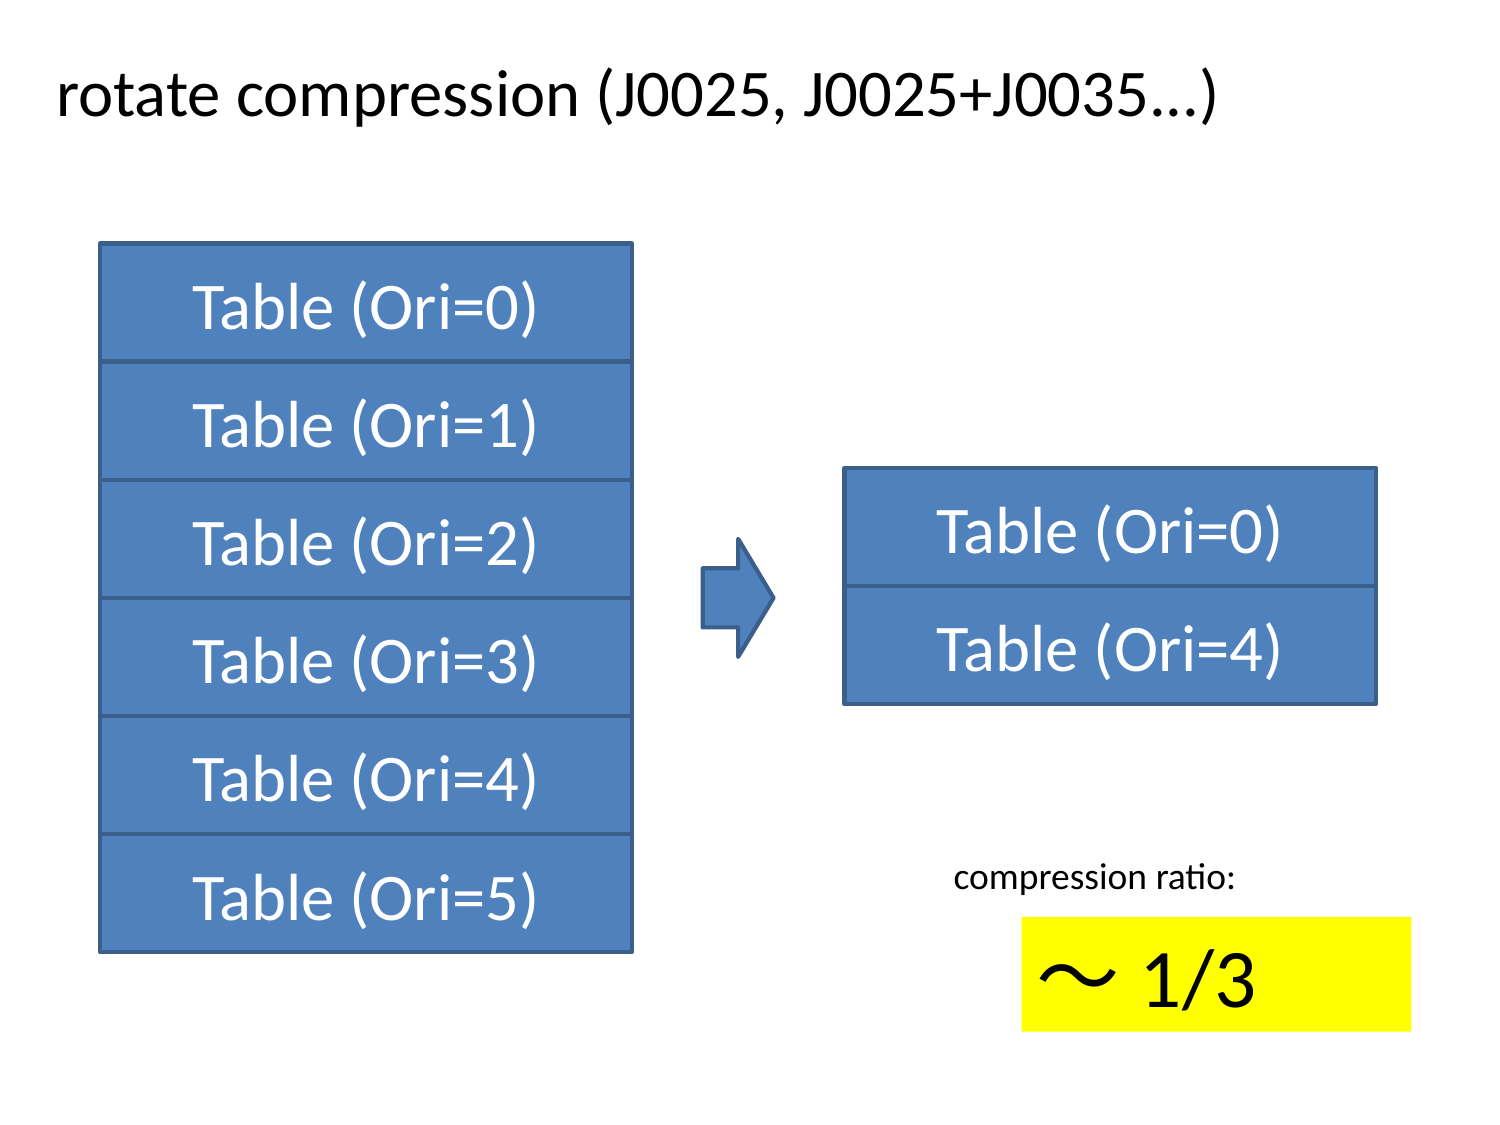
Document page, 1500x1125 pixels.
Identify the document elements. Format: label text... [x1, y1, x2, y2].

text_box ～1/3 [1021, 916, 1412, 1032]
text_box Table (Ori=4) [842, 584, 1378, 706]
text_box Table (Ori=4) [98, 714, 634, 832]
text_box compression ratio: [938, 844, 1424, 905]
text_box Table (Ori=2) [98, 478, 634, 596]
text_box [700, 536, 776, 659]
text_box Table (Ori=1) [98, 360, 634, 478]
text_box rotate compression (J0025, J0025+J0035...) [41, 42, 1500, 138]
text_box Table (Ori=0) [98, 241, 634, 360]
text_box Table (Ori=3) [98, 596, 634, 714]
text_box Table (Ori=0) [842, 466, 1378, 584]
text_box Table (Ori=5) [98, 832, 634, 954]
